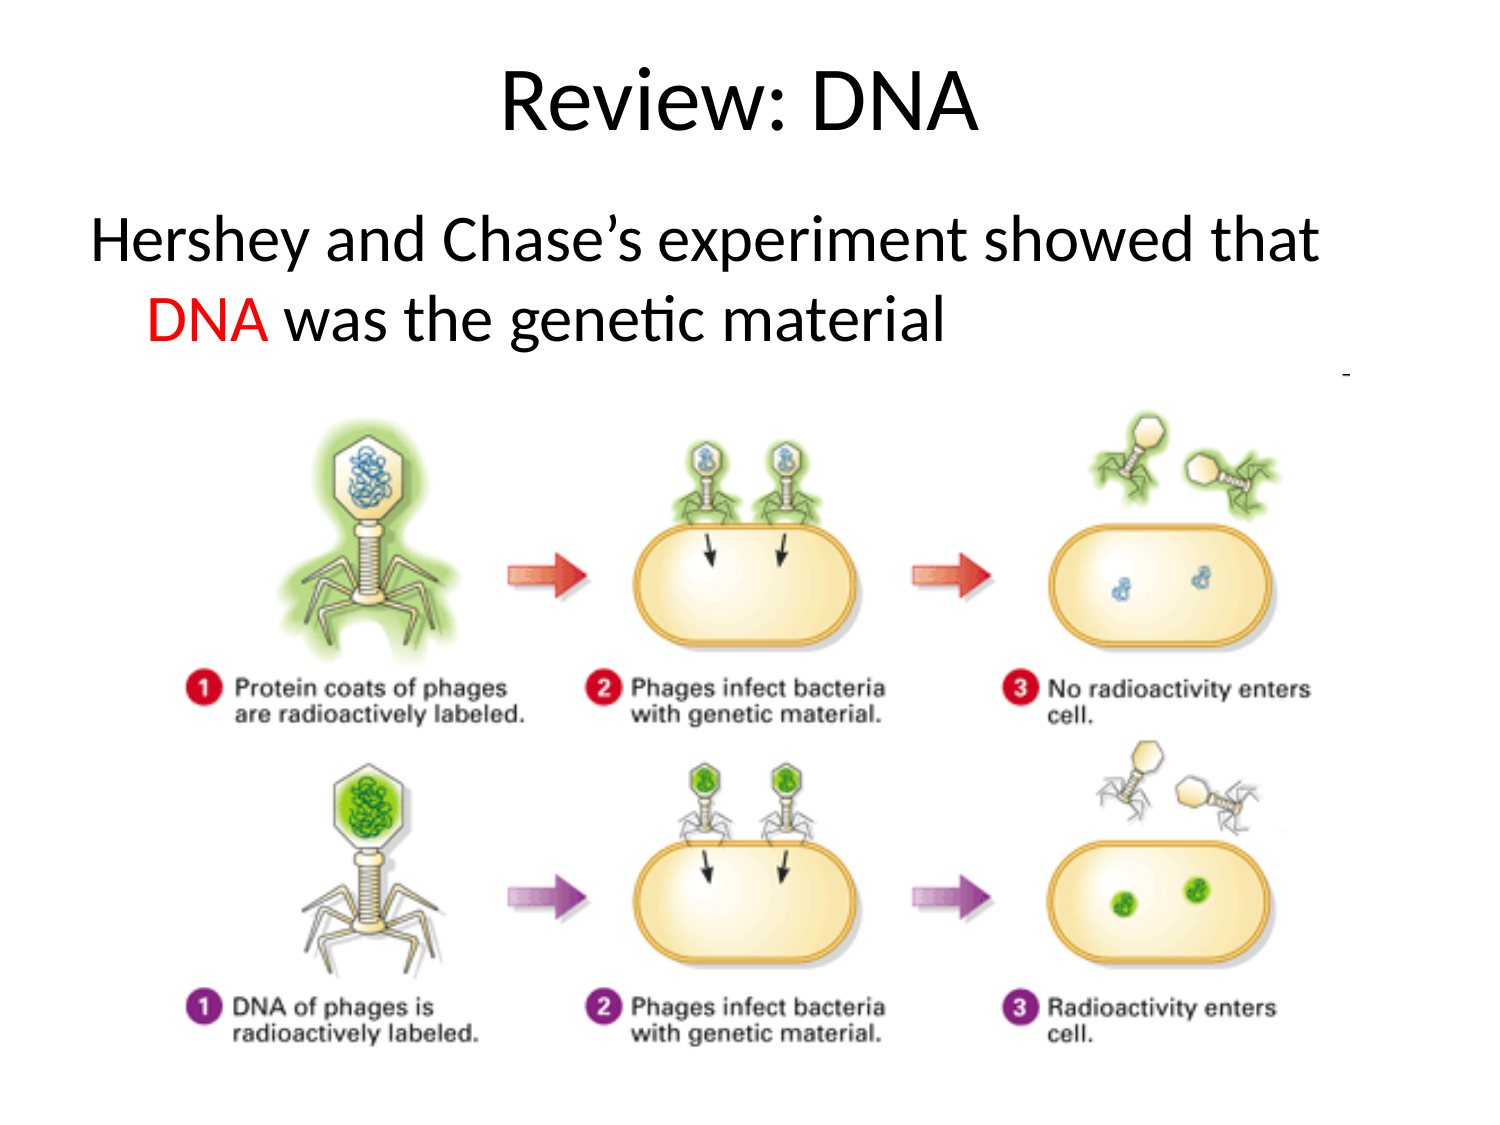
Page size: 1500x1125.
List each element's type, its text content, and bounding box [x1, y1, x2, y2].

picture [162, 374, 1351, 1072]
title Review: DNA [74, 0, 1426, 187]
list Hershey and Chase’s experiment showed that DNA was the genetic material [74, 187, 1426, 931]
